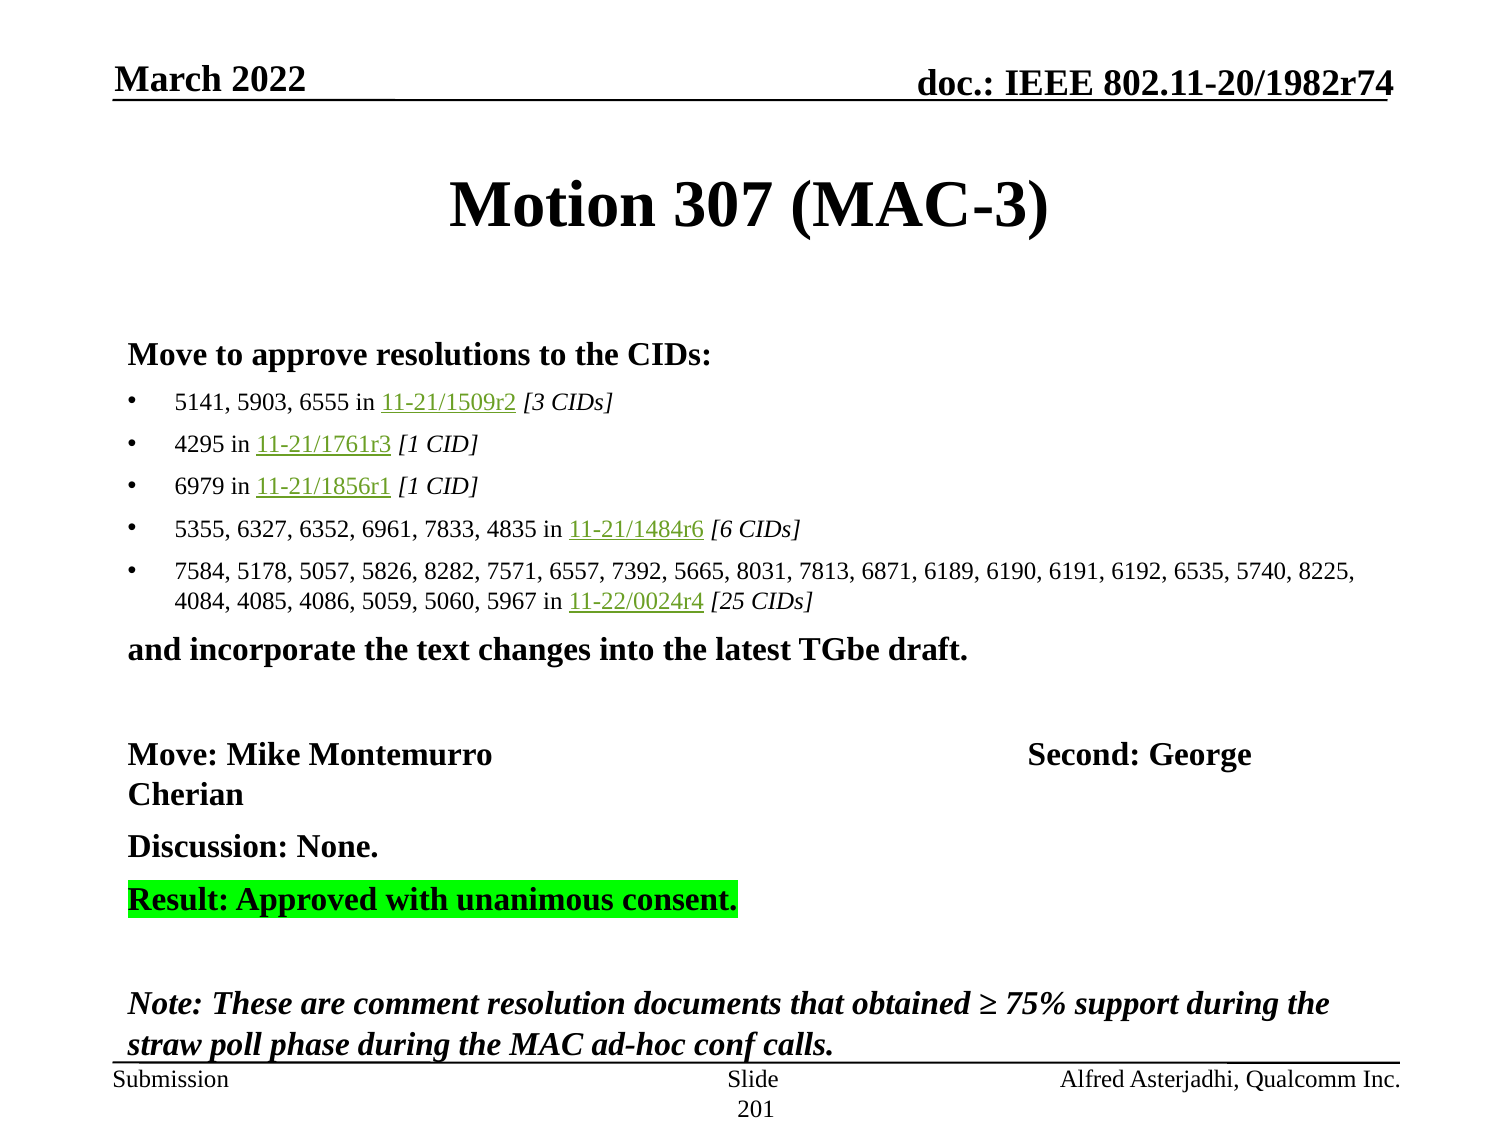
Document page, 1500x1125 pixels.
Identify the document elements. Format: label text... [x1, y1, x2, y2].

list Move to approve resolutions to the CIDs: 5141, 5903, 6555 in 11-21/1509r2 [3 CIDs] 4295 in 11-21/1761r3 [1 CID] 6979 in 11-21/1856r1 [1 CID] 5355, 6327, 6352, 6961, 7833, 4835 in 11-21/1484r6 [6 CIDs] 7584, 5178, 5057, 5826, 8282, 7571, 6557, 7392, 5665, 8031, 7813, 6871, 6189, 6190, 6191, 6192, 6535, 5740, 8225, 4084, 4085, 4086, 5059, 5060, 5967 in 11-22/0024r4 [25 CIDs] and incorporate the text changes into the latest TGbe draft. Move: Mike Montemurro Second: George Cherian Discussion: None. Result: Approved with unanimous consent. Note: These are comment resolution documents that obtained ≥ 75% support during the straw poll phase during the MAC ad-hoc conf calls. [112, 324, 1388, 1063]
footer Alfred Asterjadhi, Qualcomm Inc. [878, 1061, 1402, 1093]
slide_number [114, 54, 423, 100]
title Motion 307 (MAC-3) [112, 112, 1388, 288]
slide_number Slide 201 [712, 1061, 800, 1123]
